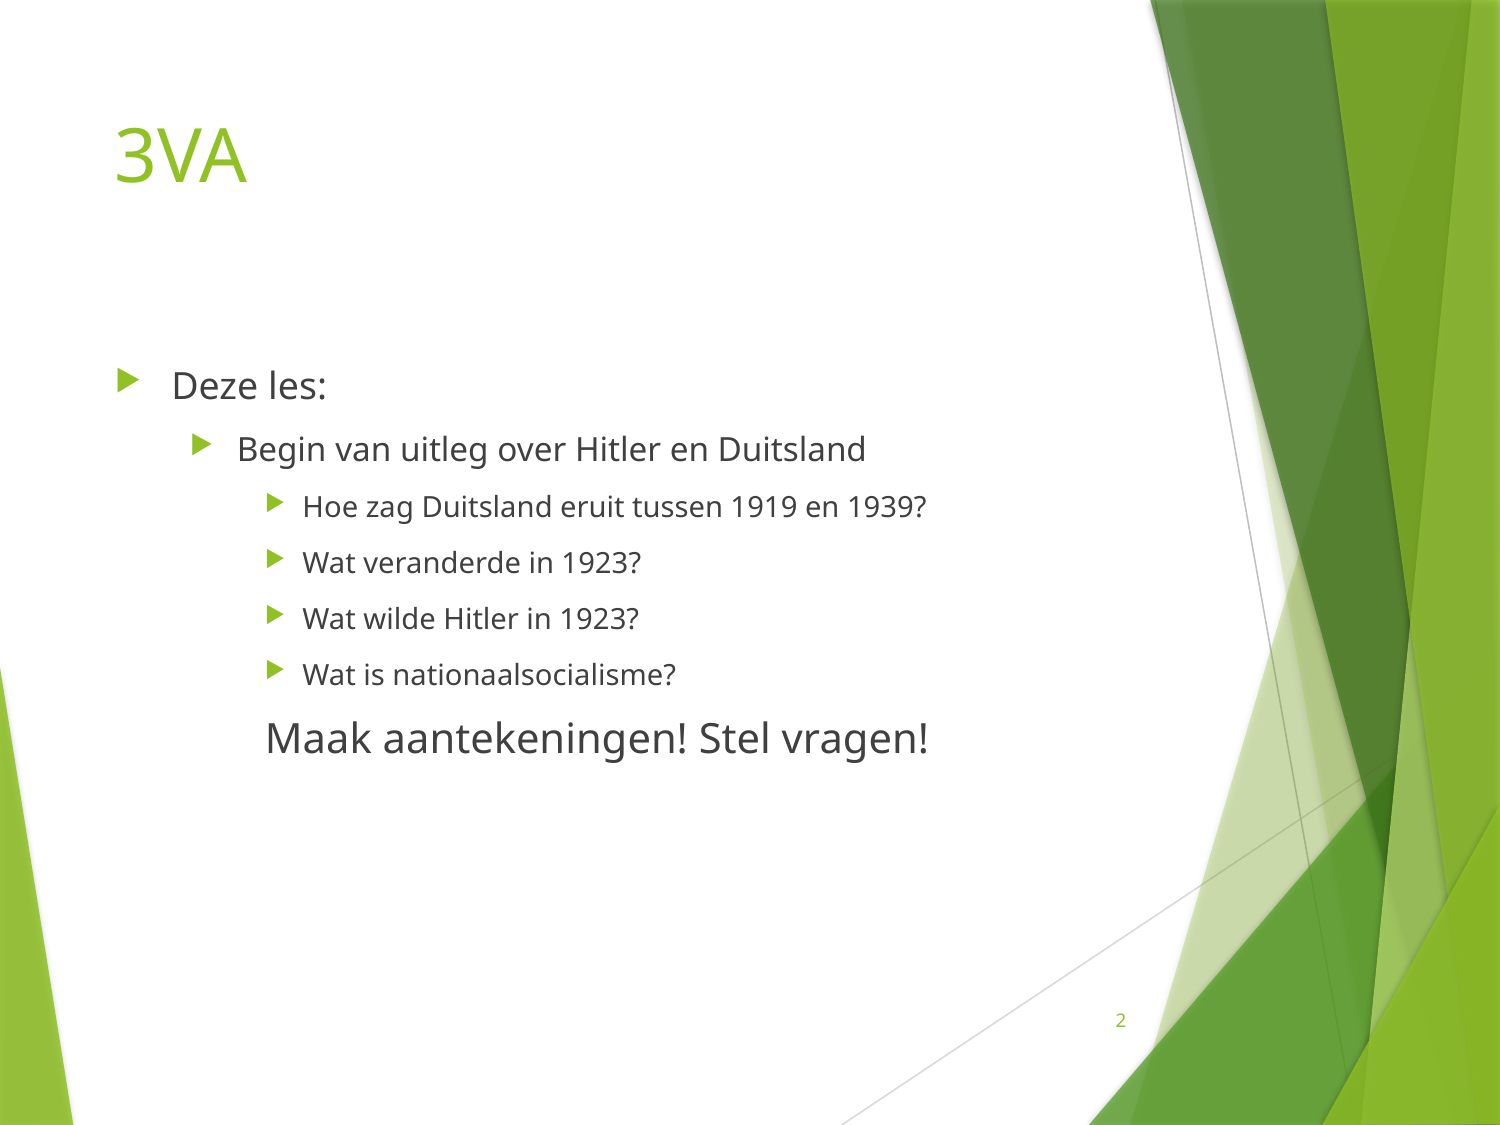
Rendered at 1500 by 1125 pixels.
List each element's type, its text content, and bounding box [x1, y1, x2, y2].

slide_number 2 [1057, 991, 1142, 1051]
list Deze les: Begin van uitleg over Hitler en Duitsland Hoe zag Duitsland eruit tussen 1919 en 1939? Wat veranderde in 1923? Wat wilde Hitler in 1923? Wat is nationaalsocialisme? Maak aantekeningen! Stel vragen! [99, 354, 1142, 992]
title 3VA [99, 99, 1142, 317]
